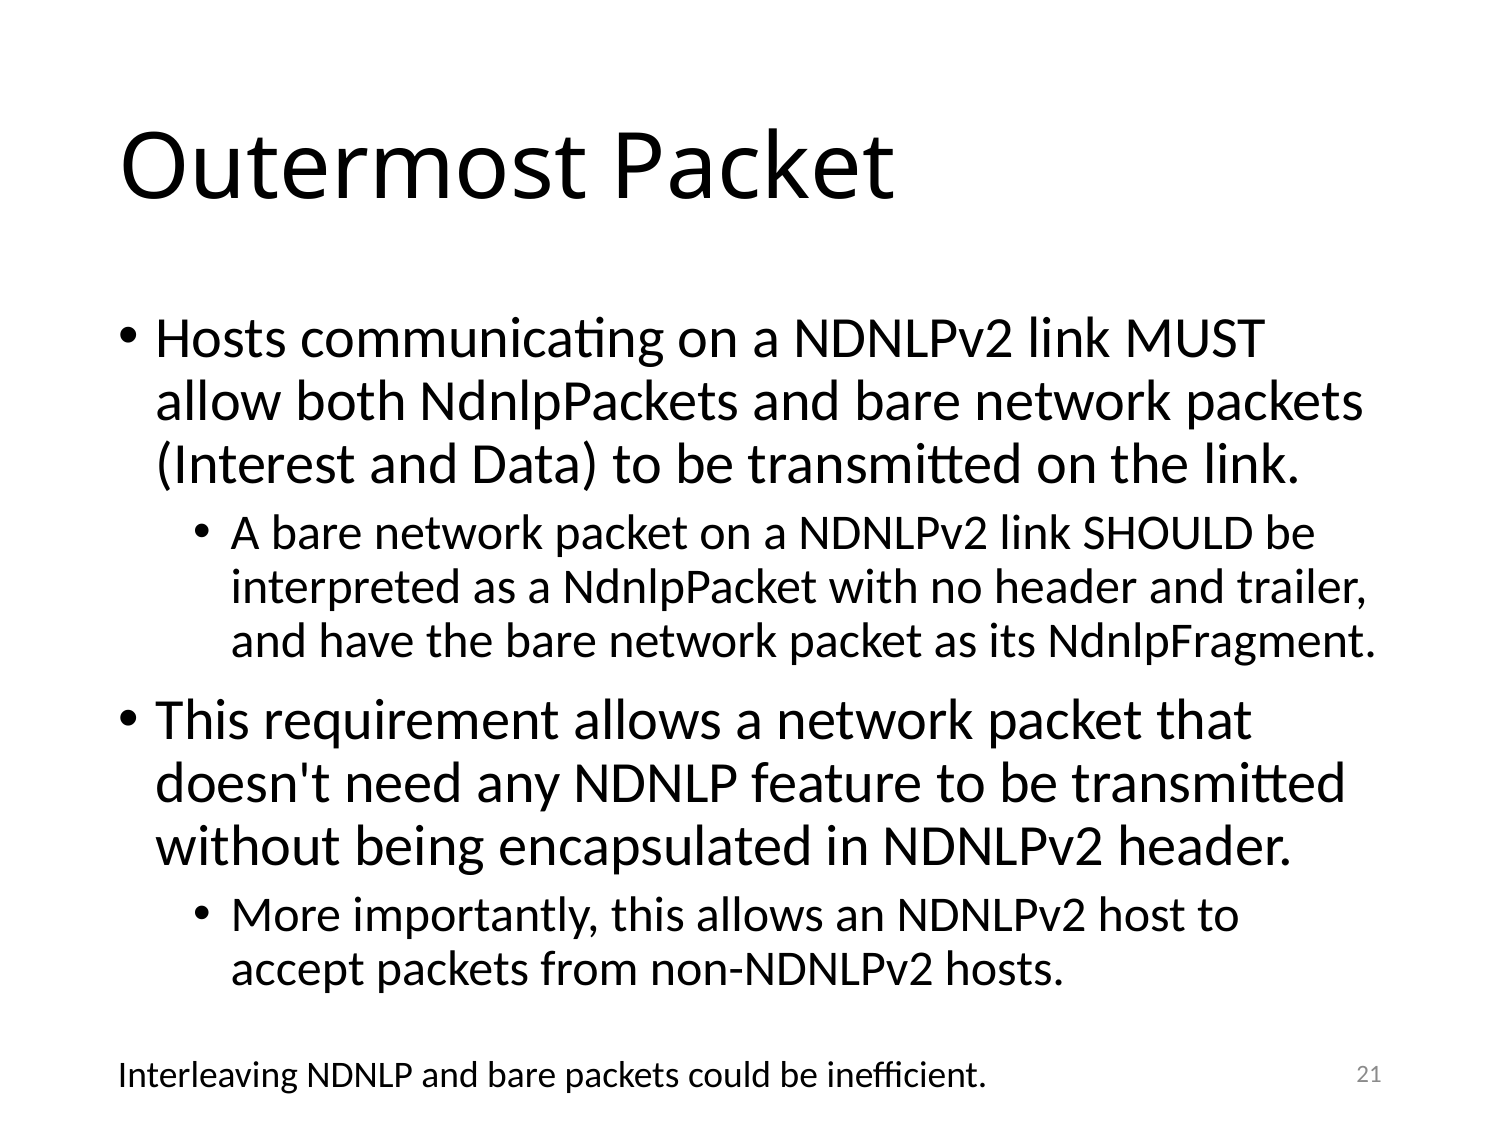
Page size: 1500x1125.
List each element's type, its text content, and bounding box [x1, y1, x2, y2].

title Outermost Packet [103, 59, 1397, 278]
list Hosts communicating on a NDNLPv2 link MUST allow both NdnlpPackets and bare network packets (Interest and Data) to be transmitted on the link. A bare network packet on a NDNLPv2 link SHOULD be interpreted as a NdnlpPacket with no header and trailer, and have the bare network packet as its NdnlpFragment. This requirement allows a network packet that doesn't need any NDNLP feature to be transmitted without being encapsulated in NDNLPv2 header. More importantly, this allows an NDNLPv2 host to accept packets from non-NDNLPv2 hosts. [103, 299, 1397, 1014]
slide_number 21 [1223, 1042, 1397, 1103]
text_box Interleaving NDNLP and bare packets could be inefficient. [103, 1042, 1223, 1103]
